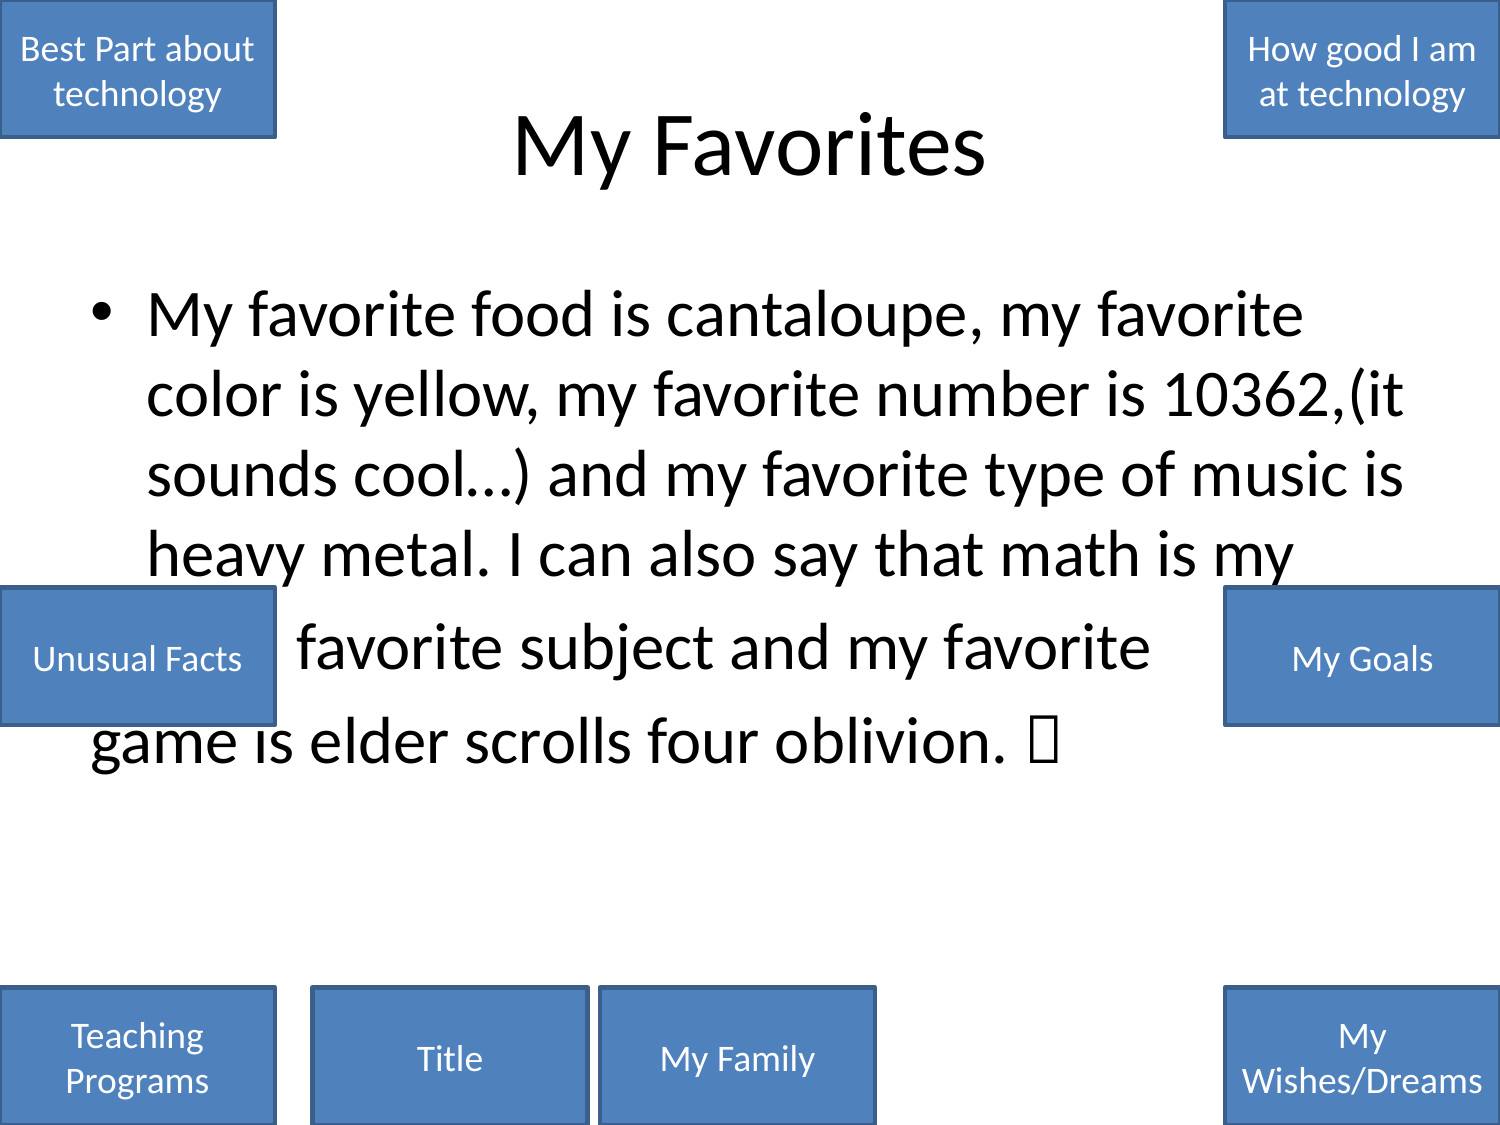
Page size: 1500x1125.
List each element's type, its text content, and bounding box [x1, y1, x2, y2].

list My favorite food is cantaloupe, my favorite color is yellow, my favorite number is 10362,(it sounds cool…) and my favorite type of music is heavy metal. I can also say that math is my favorite subject and my favorite game is elder scrolls four oblivion.  [75, 262, 1425, 1005]
text_box Title [310, 985, 590, 1125]
text_box Teaching Programs [0, 985, 277, 1125]
text_box How good I am at technology [1223, 0, 1500, 139]
text_box Best Part about technology [0, 0, 277, 139]
title My Favorites [75, 45, 1425, 233]
text_box My Family [598, 985, 877, 1125]
text_box Unusual Facts [0, 585, 277, 727]
text_box My Wishes/Dreams [1223, 985, 1500, 1125]
text_box My Goals [1223, 585, 1500, 727]
